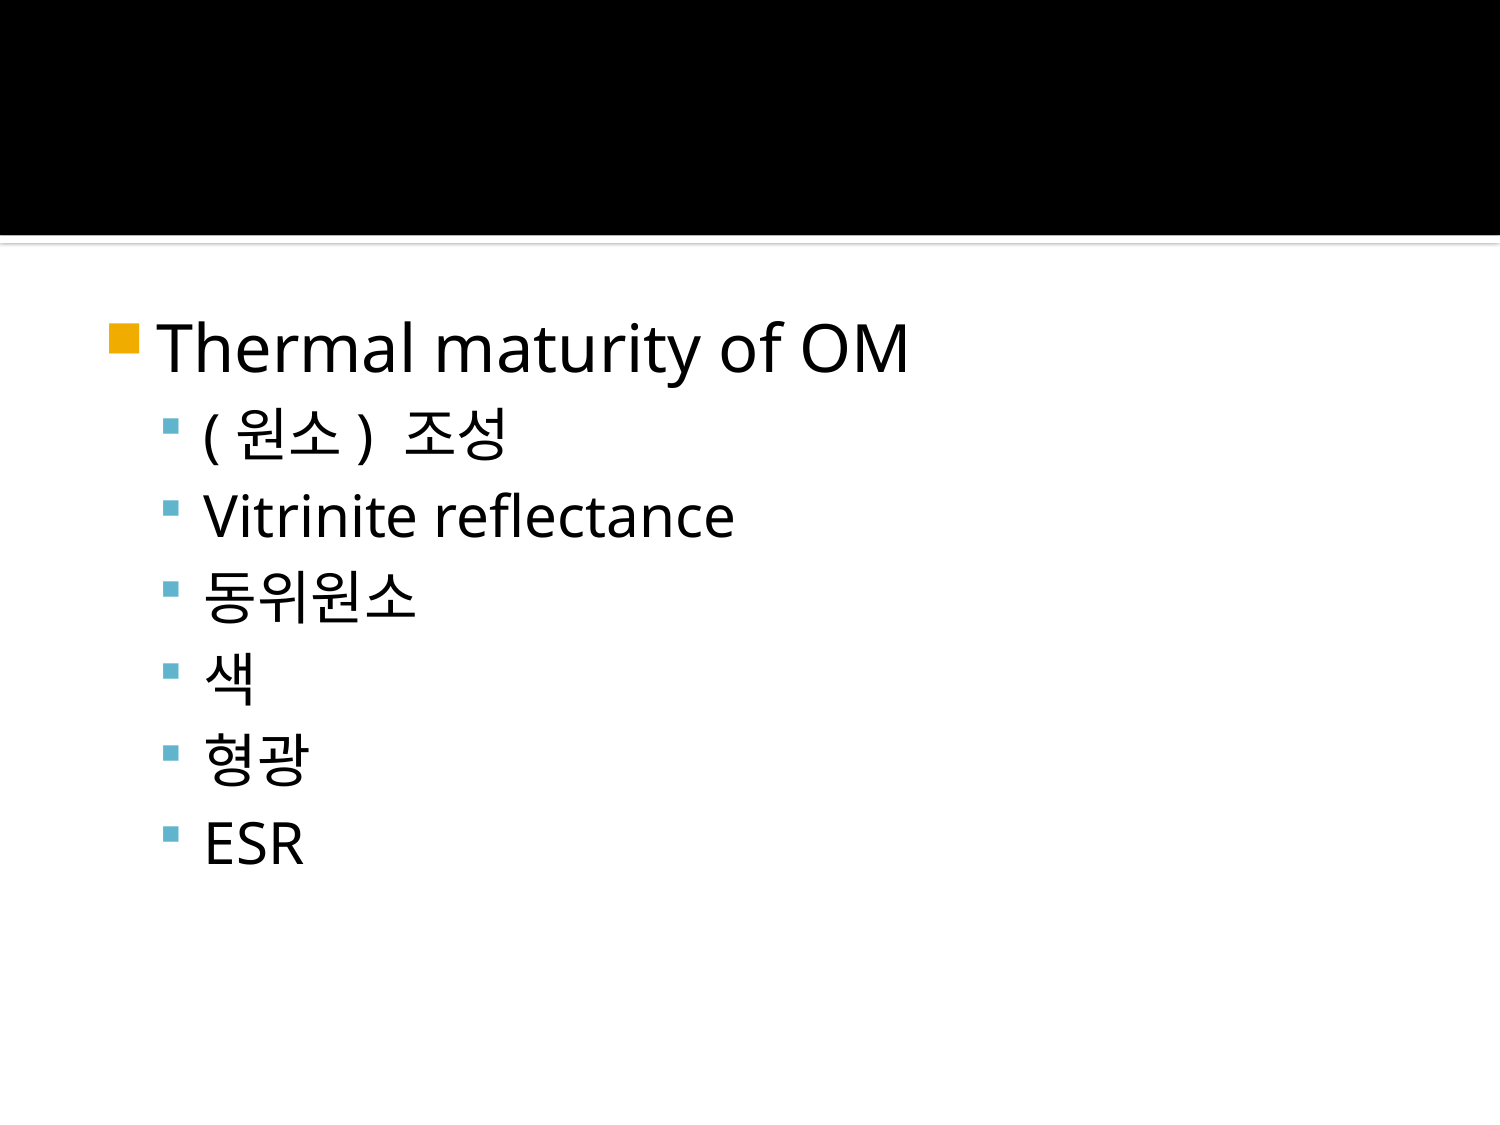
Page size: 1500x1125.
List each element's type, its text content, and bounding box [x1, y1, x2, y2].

list Thermal maturity of OM (원소) 조성 Vitrinite reflectance 동위원소 색 형광 ESR [75, 291, 1425, 1050]
